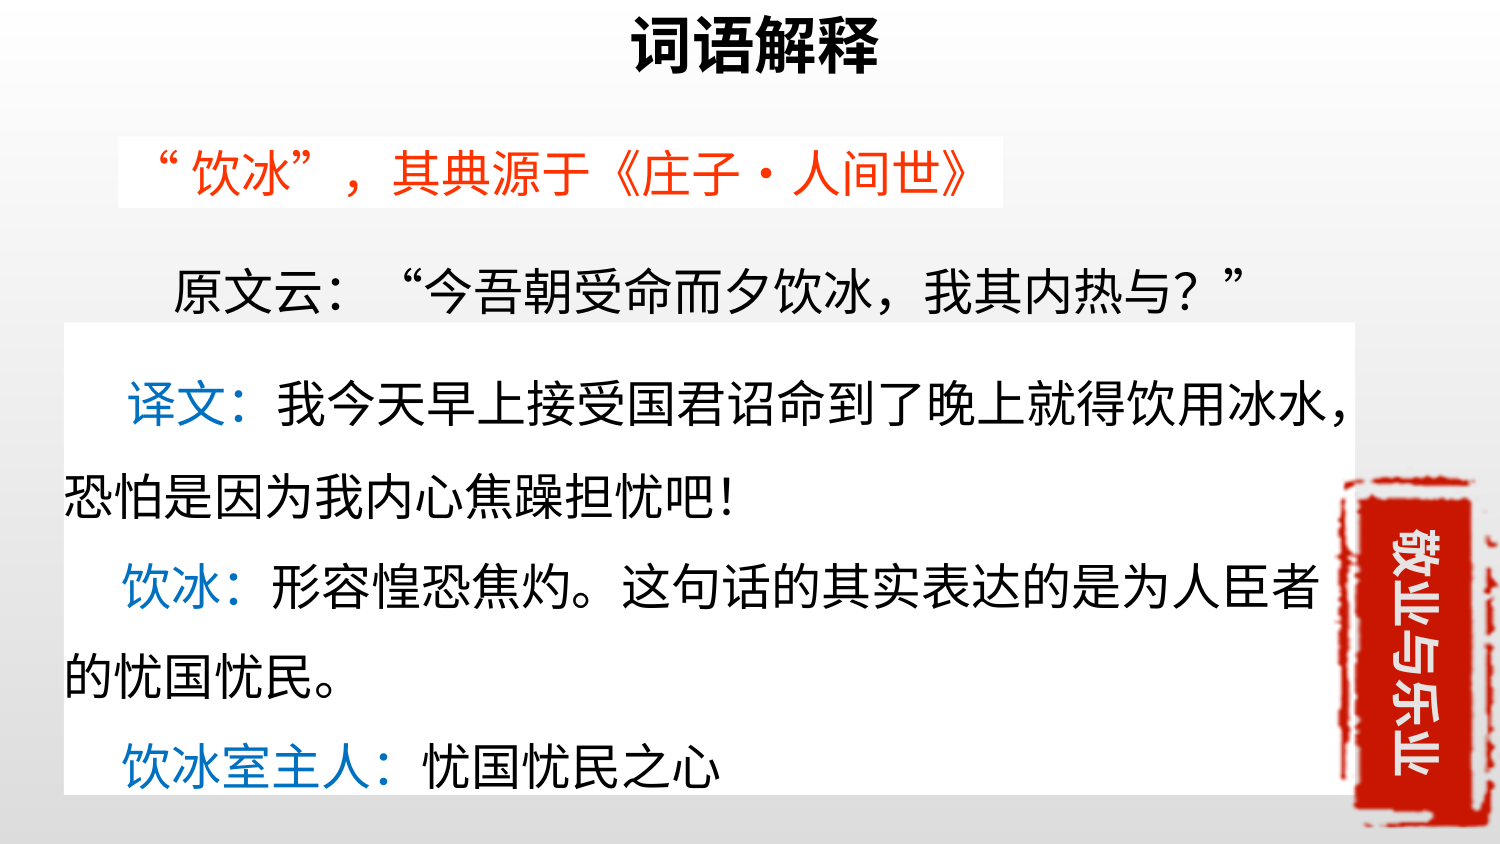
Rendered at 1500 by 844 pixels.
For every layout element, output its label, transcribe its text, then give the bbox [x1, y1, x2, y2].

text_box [1329, 463, 1500, 844]
text_box 译文：我今天早上接受国君诏命到了晚上就得饮用冰水，恐怕是因为我内心焦躁担忧吧！ 饮冰：形容惶恐焦灼。这句话的其实表达的是为人臣者的忧国忧民。 饮冰室主人：忧国忧民之心 [63, 322, 1356, 795]
text_box 原文云：“今吾朝受命而夕饮冰，我其内热与？” [162, 255, 1285, 327]
text_box “饮冰”，其典源于《庄子•人间世》 [118, 136, 1003, 208]
text_box 词语解释 [9, 0, 1500, 87]
